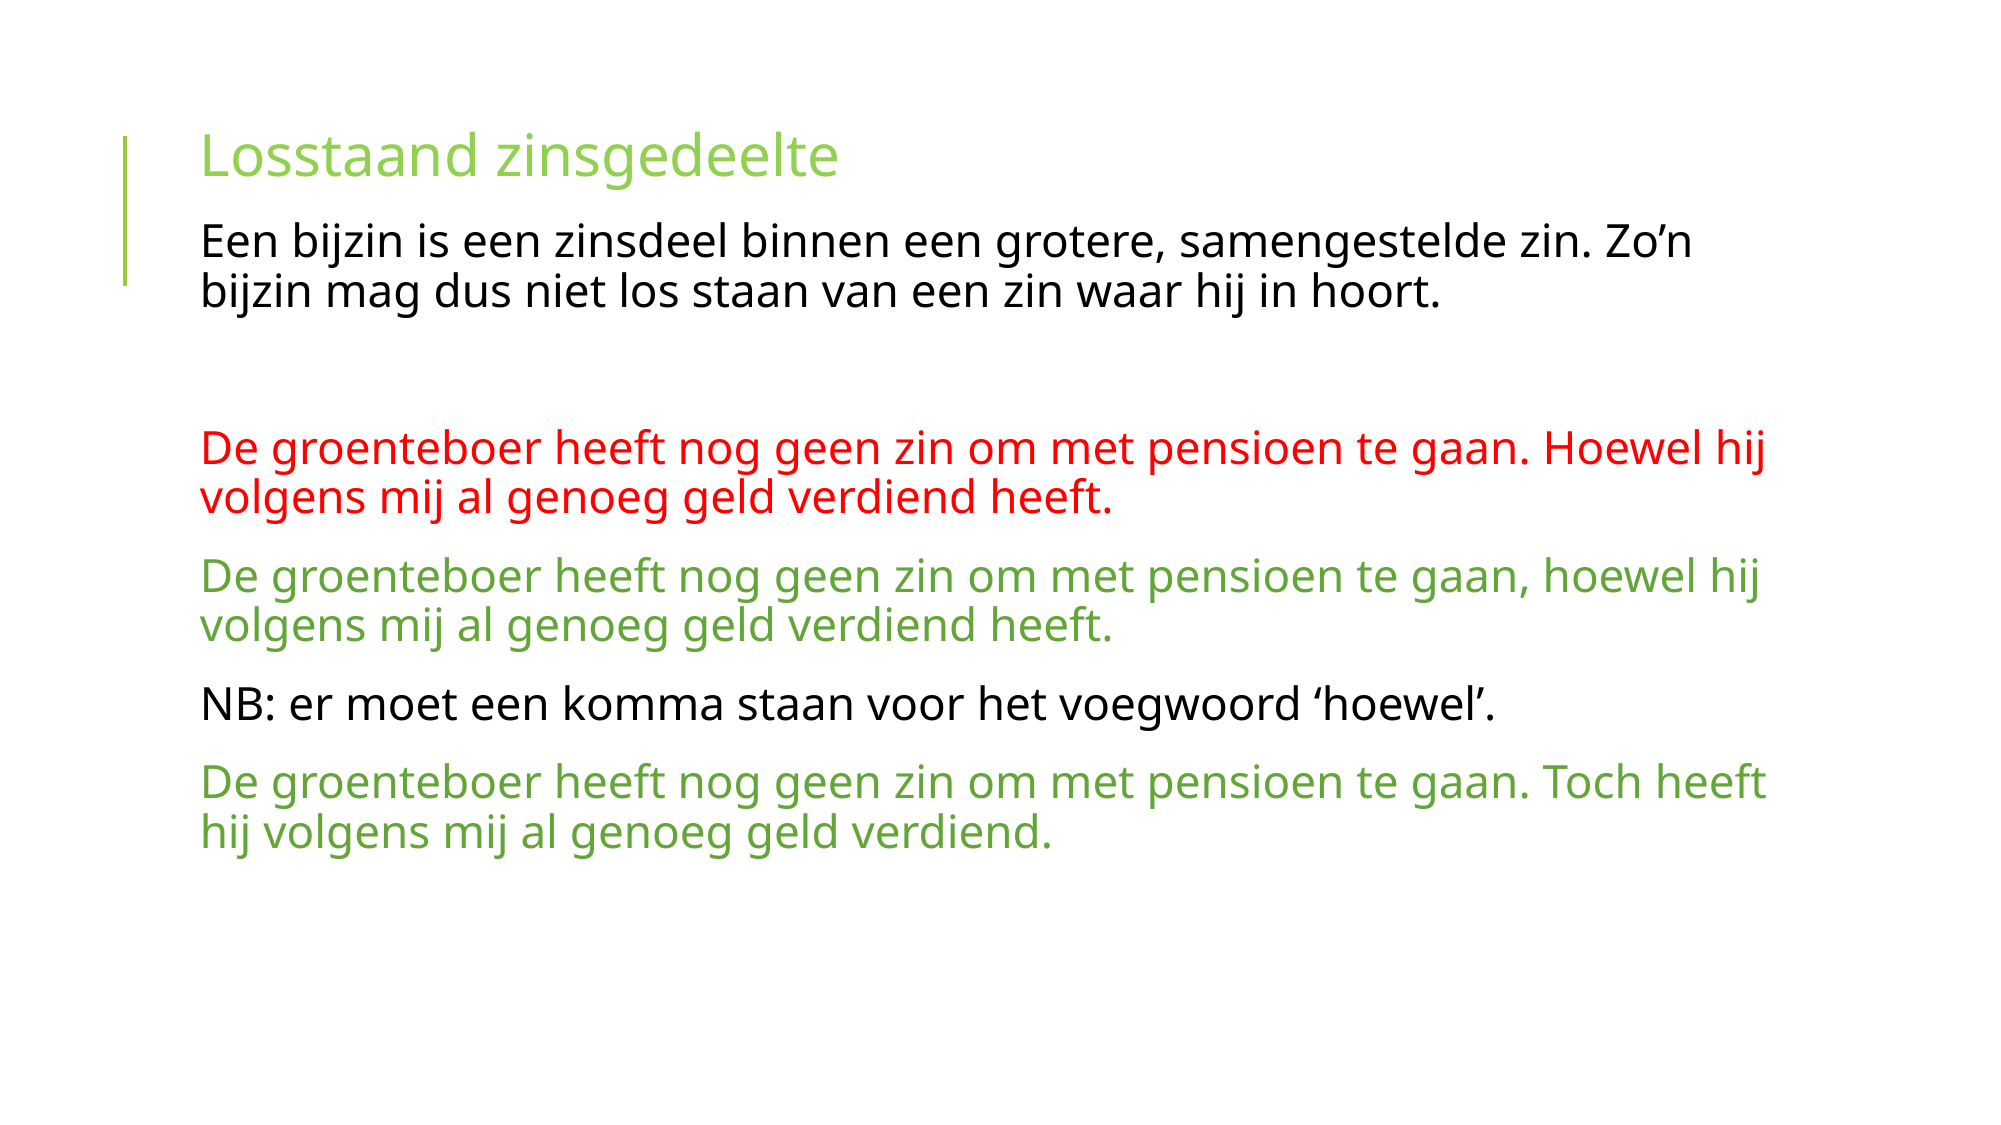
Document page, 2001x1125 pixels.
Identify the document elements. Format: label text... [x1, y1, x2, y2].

list Losstaand zinsgedeelte Een bijzin is een zinsdeel binnen een grotere, samengestelde zin. Zo’n bijzin mag dus niet los staan van een zin waar hij in hoort. De groenteboer heeft nog geen zin om met pensioen te gaan. Hoewel hij volgens mij al genoeg geld verdiend heeft. De groenteboer heeft nog geen zin om met pensioen te gaan, hoewel hij volgens mij al genoeg geld verdiend heeft. NB: er moet een komma staan voor het voegwoord ‘hoewel’. De groenteboer heeft nog geen zin om met pensioen te gaan. Toch heeft hij volgens mij al genoeg geld verdiend. [192, 118, 1787, 1051]
